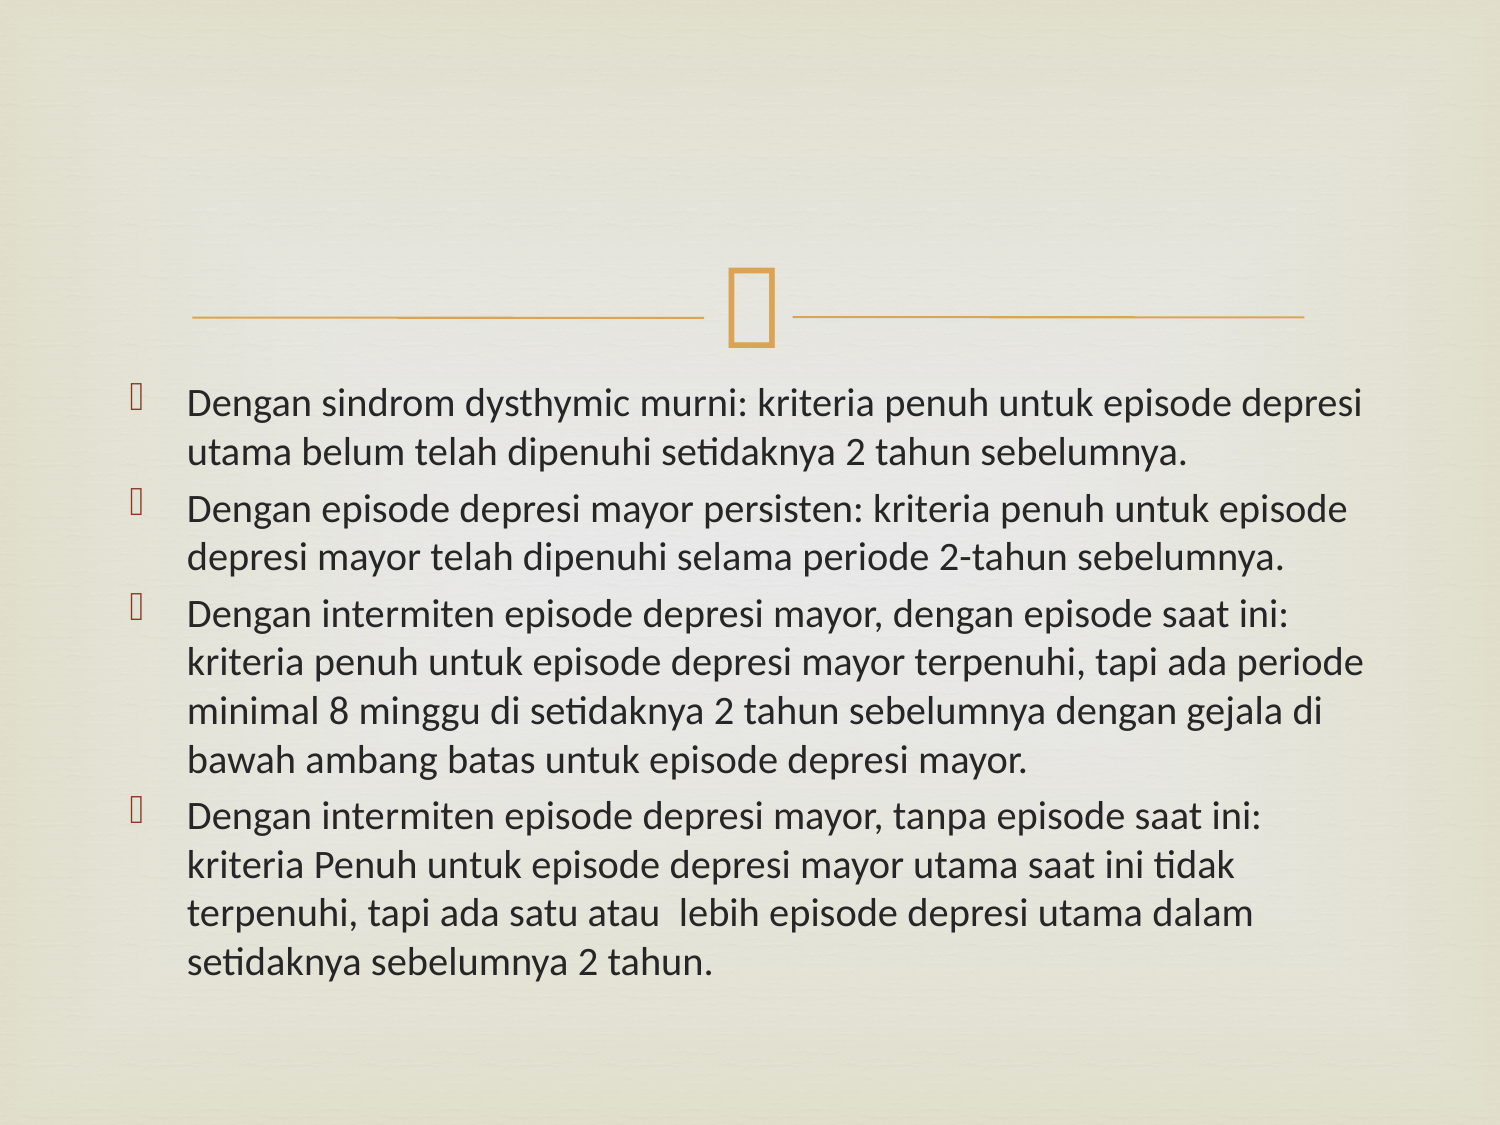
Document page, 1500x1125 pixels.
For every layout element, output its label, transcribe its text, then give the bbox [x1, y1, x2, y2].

list Dengan sindrom dysthymic murni: kriteria penuh untuk episode depresi utama belum telah dipenuhi setidaknya 2 tahun sebelumnya. Dengan episode depresi mayor persisten: kriteria penuh untuk episode depresi mayor telah dipenuhi selama periode 2-tahun sebelumnya. Dengan intermiten episode depresi mayor, dengan episode saat ini: kriteria penuh untuk episode depresi mayor terpenuhi, tapi ada periode minimal 8 minggu di setidaknya 2 tahun sebelumnya dengan gejala di bawah ambang batas untuk episode depresi mayor. Dengan intermiten episode depresi mayor, tanpa episode saat ini: kriteria Penuh untuk episode depresi mayor utama saat ini tidak terpenuhi, tapi ada satu atau lebih episode depresi utama dalam setidaknya sebelumnya 2 tahun. [114, 368, 1386, 1005]
